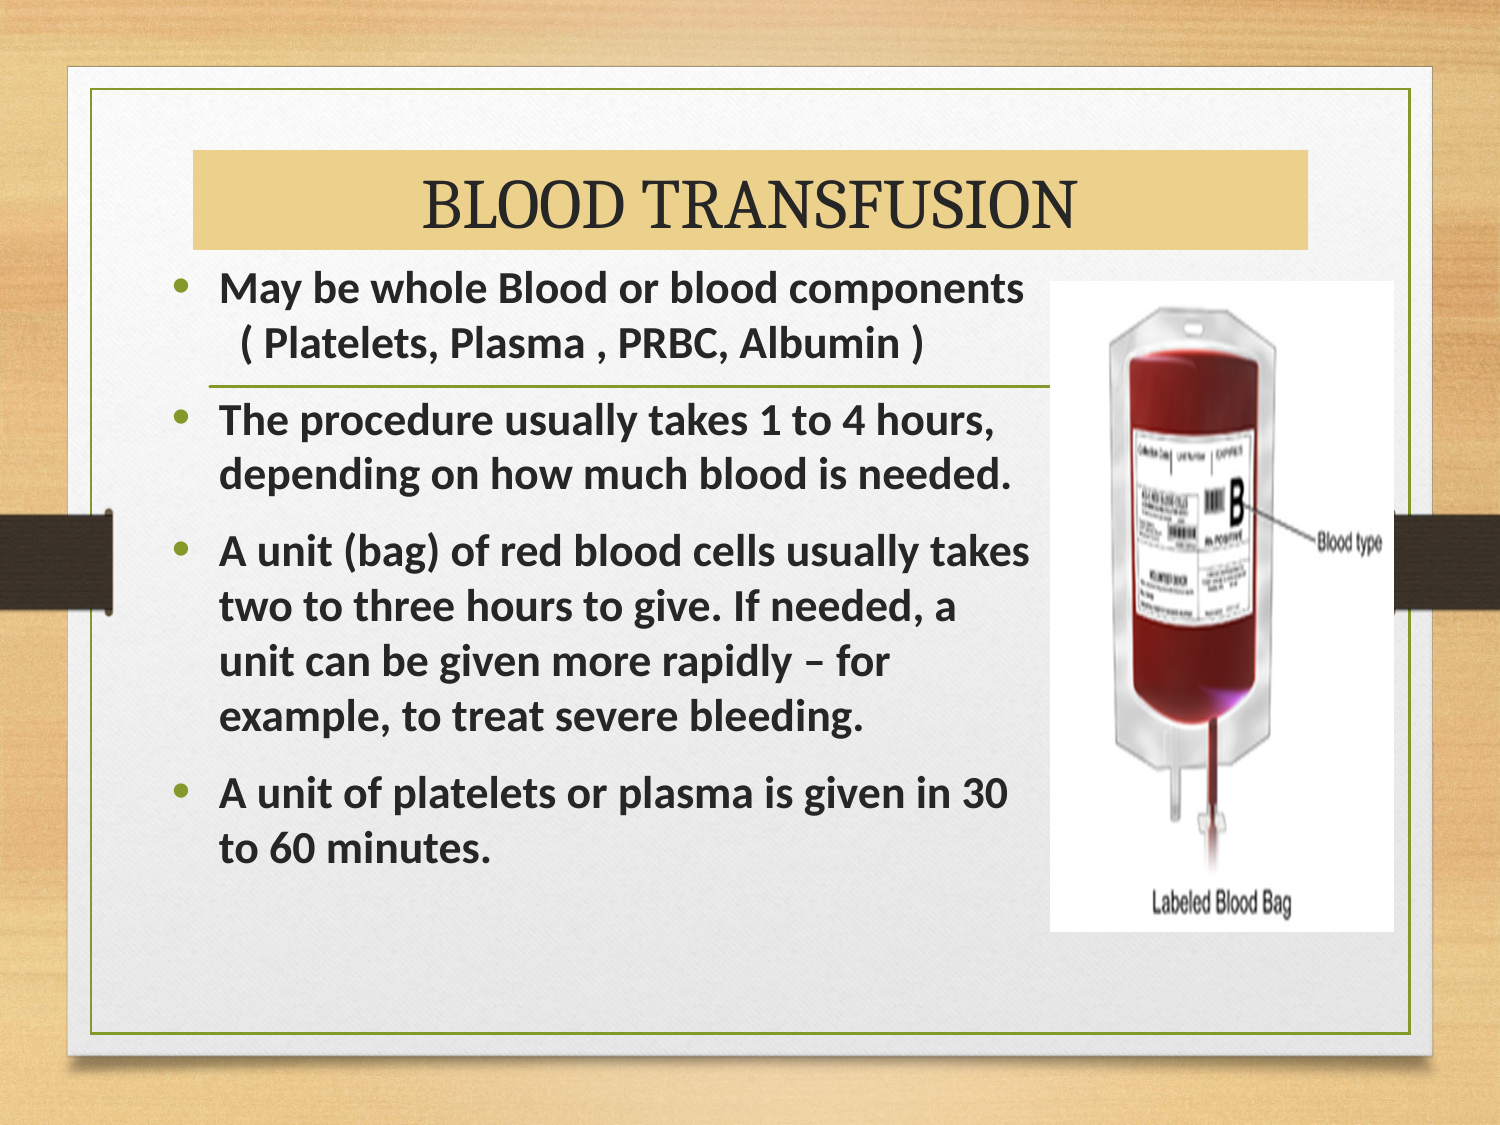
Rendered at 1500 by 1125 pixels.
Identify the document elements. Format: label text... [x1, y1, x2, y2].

picture [0, 0, 1500, 1125]
list May be whole Blood or blood components ( Platelets, Plasma , PRBC, Albumin ) The procedure usually takes 1 to 4 hours, depending on how much blood is needed. A unit (bag) of red blood cells usually takes two to three hours to give. If needed, a unit can be given more rapidly – for example, to treat severe bleeding. A unit of platelets or plasma is given in 30 to 60 minutes. [156, 249, 1050, 938]
title BLOOD TRANSFUSION [193, 150, 1309, 250]
